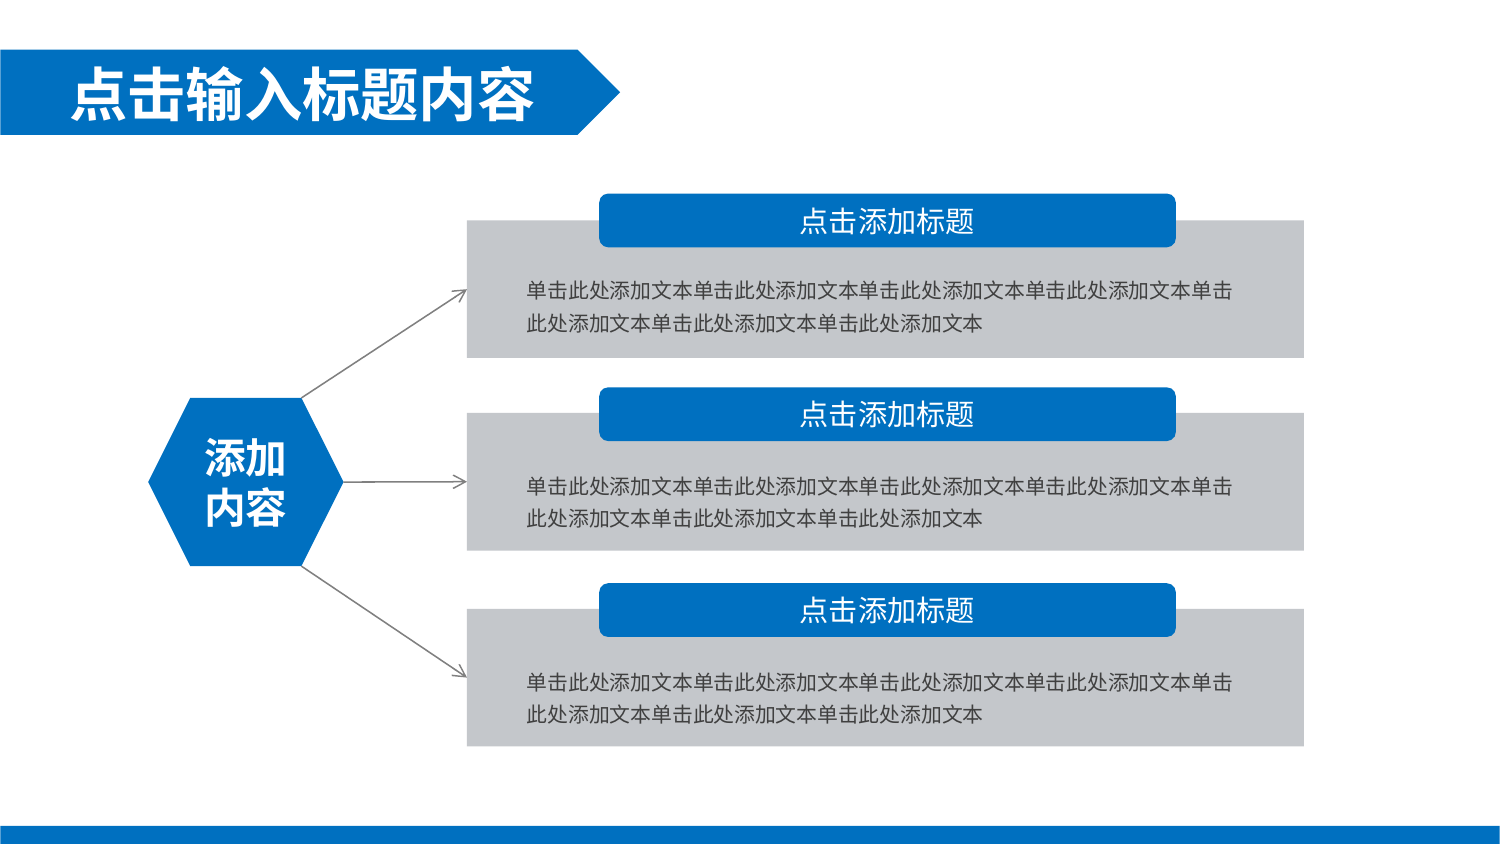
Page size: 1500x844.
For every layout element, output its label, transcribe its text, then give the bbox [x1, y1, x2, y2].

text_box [301, 565, 468, 678]
text_box 点击输入标题内容 [54, 51, 551, 136]
text_box [466, 608, 1304, 747]
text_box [301, 288, 468, 399]
text_box [466, 220, 1304, 358]
text_box [466, 412, 1304, 551]
text_box [0, 824, 1500, 844]
text_box 点击添加标题 [599, 193, 1176, 248]
text_box [0, 47, 623, 137]
text_box 单击此处添加文本单击此处添加文本单击此处添加文本单击此处添加文本单击此处添加文本单击此处添加文本单击此处添加文本 [515, 656, 1260, 733]
text_box 点击添加标题 [599, 583, 1176, 637]
text_box 单击此处添加文本单击此处添加文本单击此处添加文本单击此处添加文本单击此处添加文本单击此处添加文本单击此处添加文本 [515, 264, 1260, 341]
text_box 单击此处添加文本单击此处添加文本单击此处添加文本单击此处添加文本单击此处添加文本单击此处添加文本单击此处添加文本 [515, 460, 1260, 537]
text_box 点击添加标题 [599, 387, 1176, 442]
text_box 添加内容 [148, 397, 344, 567]
